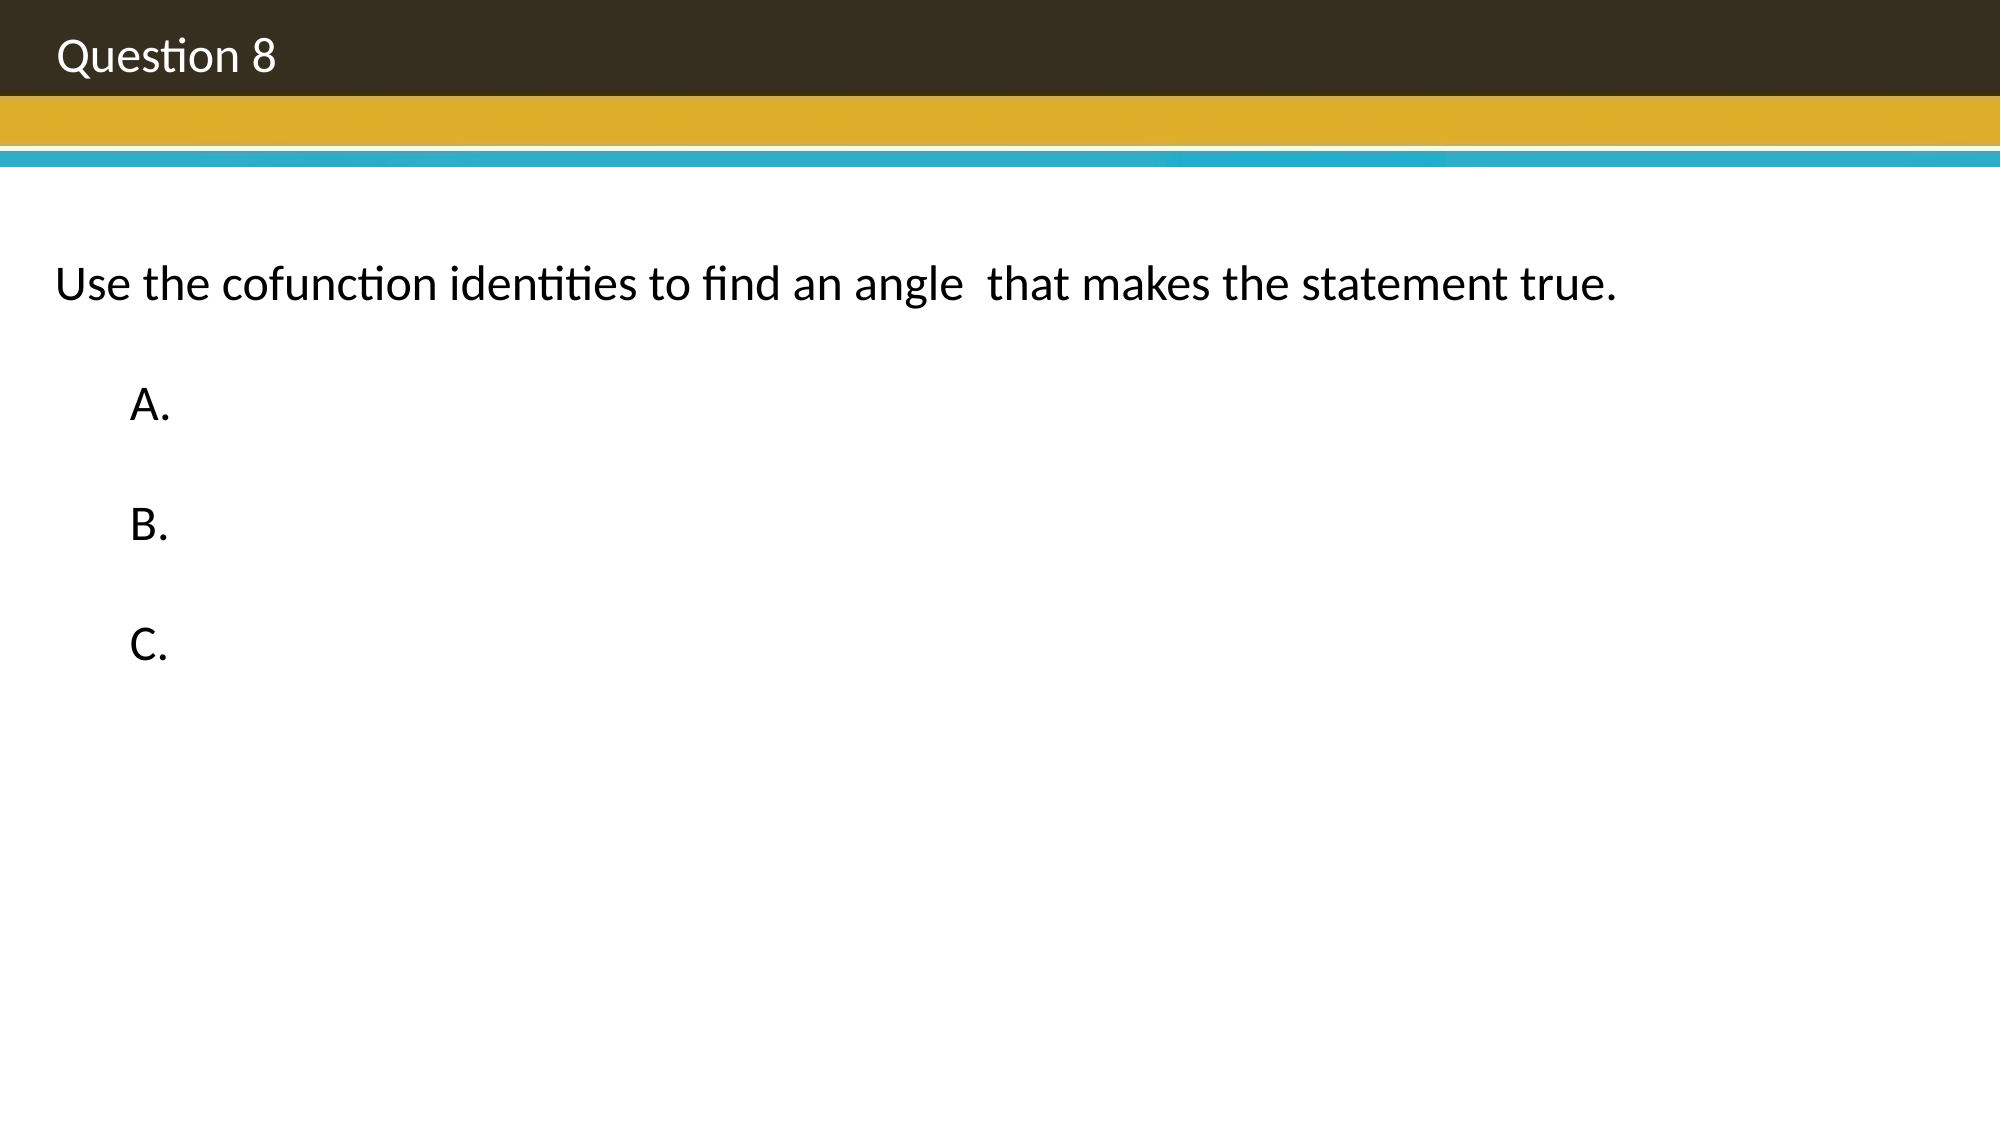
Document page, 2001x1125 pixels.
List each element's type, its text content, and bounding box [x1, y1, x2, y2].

text_box Question 8 [41, 14, 293, 90]
picture [0, 0, 2000, 167]
